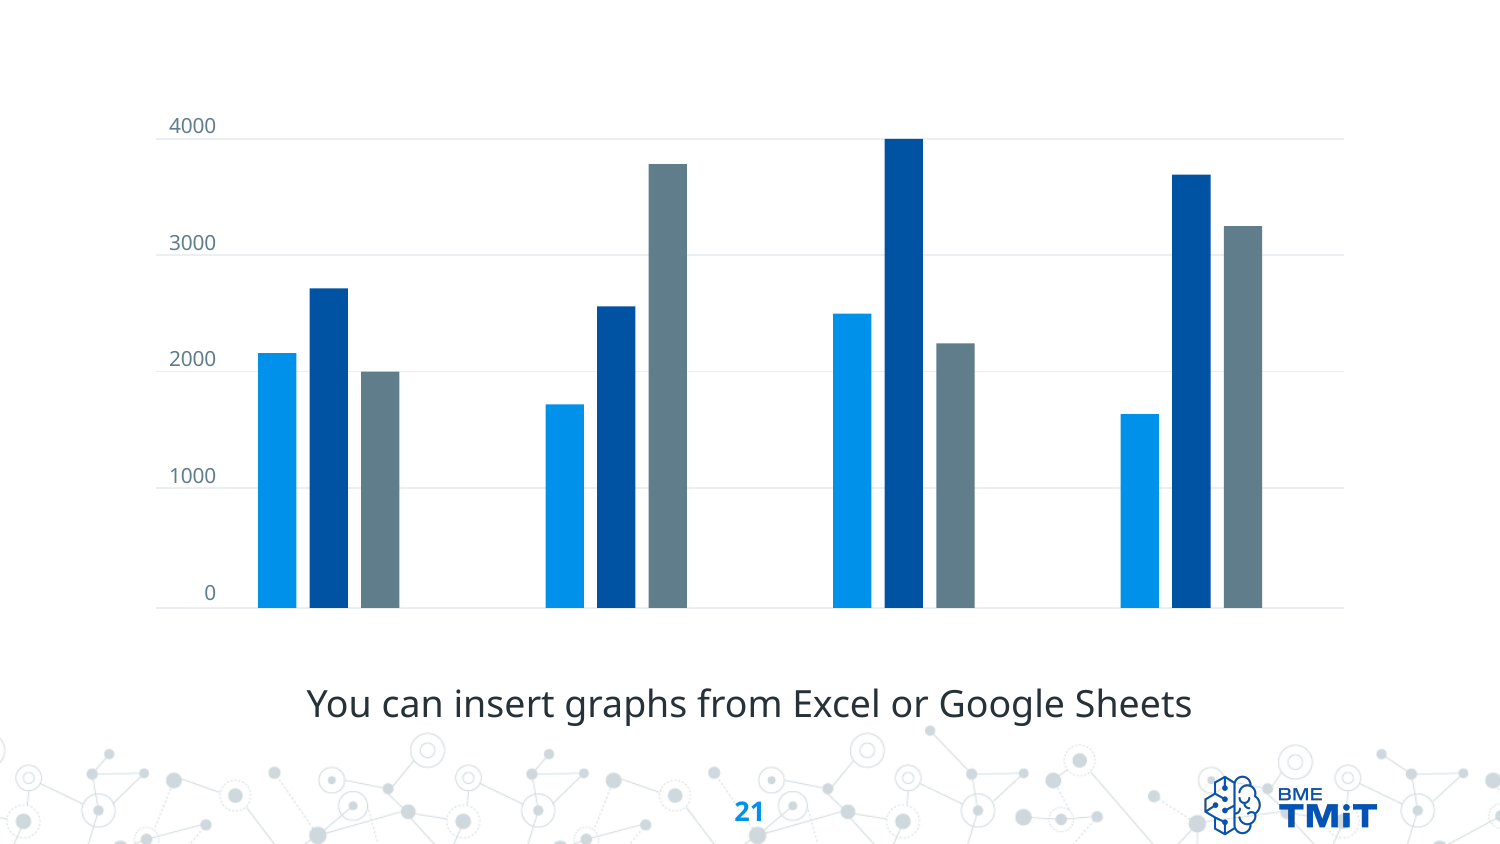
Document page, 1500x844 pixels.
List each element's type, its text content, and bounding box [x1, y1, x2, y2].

text_box [597, 380, 636, 487]
text_box 4000 3000 2000 1000 0 [156, 496, 217, 607]
text_box 4000 3000 2000 1000 0 [156, 379, 217, 487]
text_box [1172, 174, 1211, 254]
text_box [309, 288, 348, 370]
text_box [1172, 497, 1211, 607]
text_box [648, 380, 687, 487]
slide_number 21 [0, 779, 1500, 844]
picture [0, 0, 1500, 779]
text_box [258, 353, 297, 370]
text_box [936, 380, 975, 487]
text_box 4000 3000 2000 1000 0 [156, 263, 217, 371]
text_box [545, 497, 584, 607]
text_box [258, 497, 297, 607]
text_box [1172, 380, 1211, 487]
text_box [833, 313, 872, 370]
text_box 4000 3000 2000 1000 0 [156, 112, 217, 138]
text_box [309, 497, 348, 607]
text_box [936, 497, 975, 607]
text_box [1223, 226, 1263, 254]
text_box [833, 380, 872, 487]
text_box [1172, 264, 1211, 370]
text_box [361, 497, 400, 607]
text_box [258, 380, 297, 487]
text_box [884, 497, 923, 607]
text_box [1120, 497, 1159, 607]
text_box [936, 343, 975, 370]
text_box [884, 264, 923, 370]
text_box [597, 497, 636, 607]
text_box [309, 380, 348, 487]
text_box [1223, 497, 1263, 607]
text_box [833, 497, 872, 607]
text_box [648, 497, 687, 607]
text_box [545, 404, 584, 487]
text_box [884, 380, 923, 487]
list You can insert graphs from Excel or Google Sheets [75, 665, 1425, 726]
text_box [648, 164, 687, 254]
text_box [361, 380, 400, 487]
text_box [648, 264, 687, 370]
text_box [884, 148, 923, 254]
text_box [1223, 380, 1263, 487]
text_box [1223, 264, 1263, 370]
text_box 4000 3000 2000 1000 0 [156, 146, 217, 254]
text_box [1120, 414, 1159, 487]
text_box [597, 306, 636, 370]
